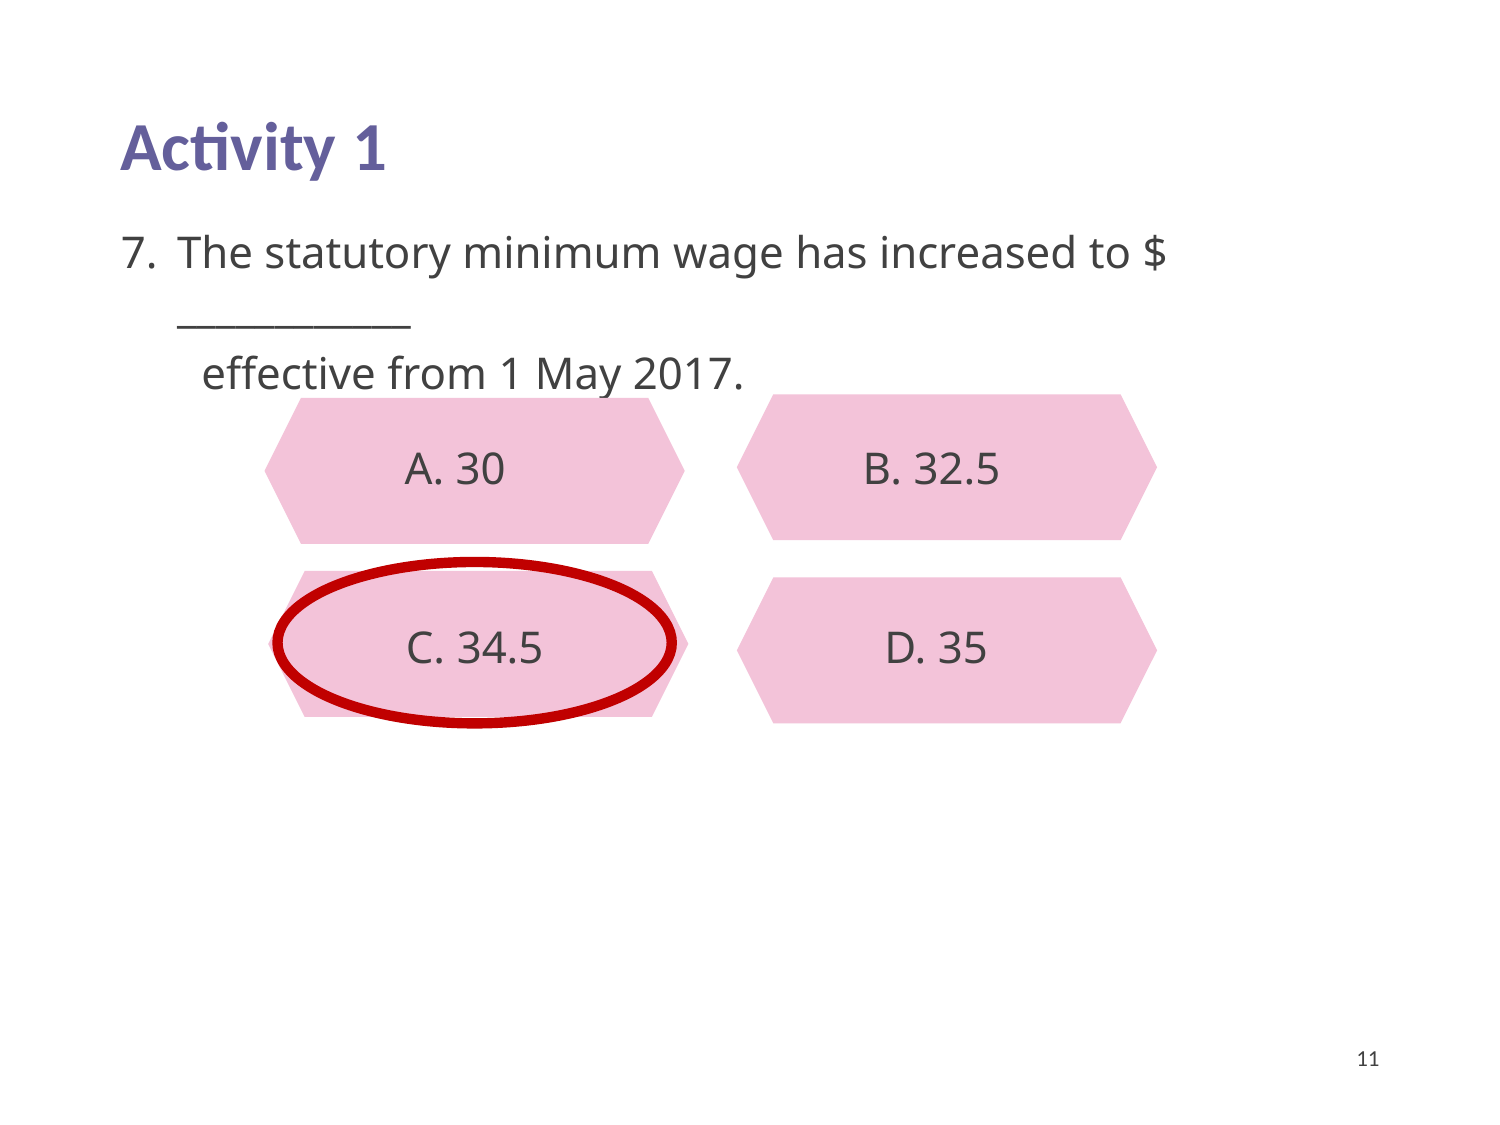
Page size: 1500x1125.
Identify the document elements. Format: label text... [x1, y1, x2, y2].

slide_number 11 [1353, 1045, 1381, 1072]
text_box [552, 570, 690, 718]
text_box D. 35 [809, 609, 1063, 682]
text_box [263, 397, 686, 545]
text_box [277, 561, 672, 724]
text_box [267, 570, 397, 718]
list Activity 1 [119, 113, 1382, 214]
text_box B. 32.5 [800, 430, 1063, 503]
text_box A. 30 [340, 430, 570, 503]
list The statutory minimum wage has increased to $ ____________ effective from 1 May 2017. [120, 222, 1382, 817]
text_box [736, 393, 1158, 542]
text_box [736, 576, 1158, 725]
